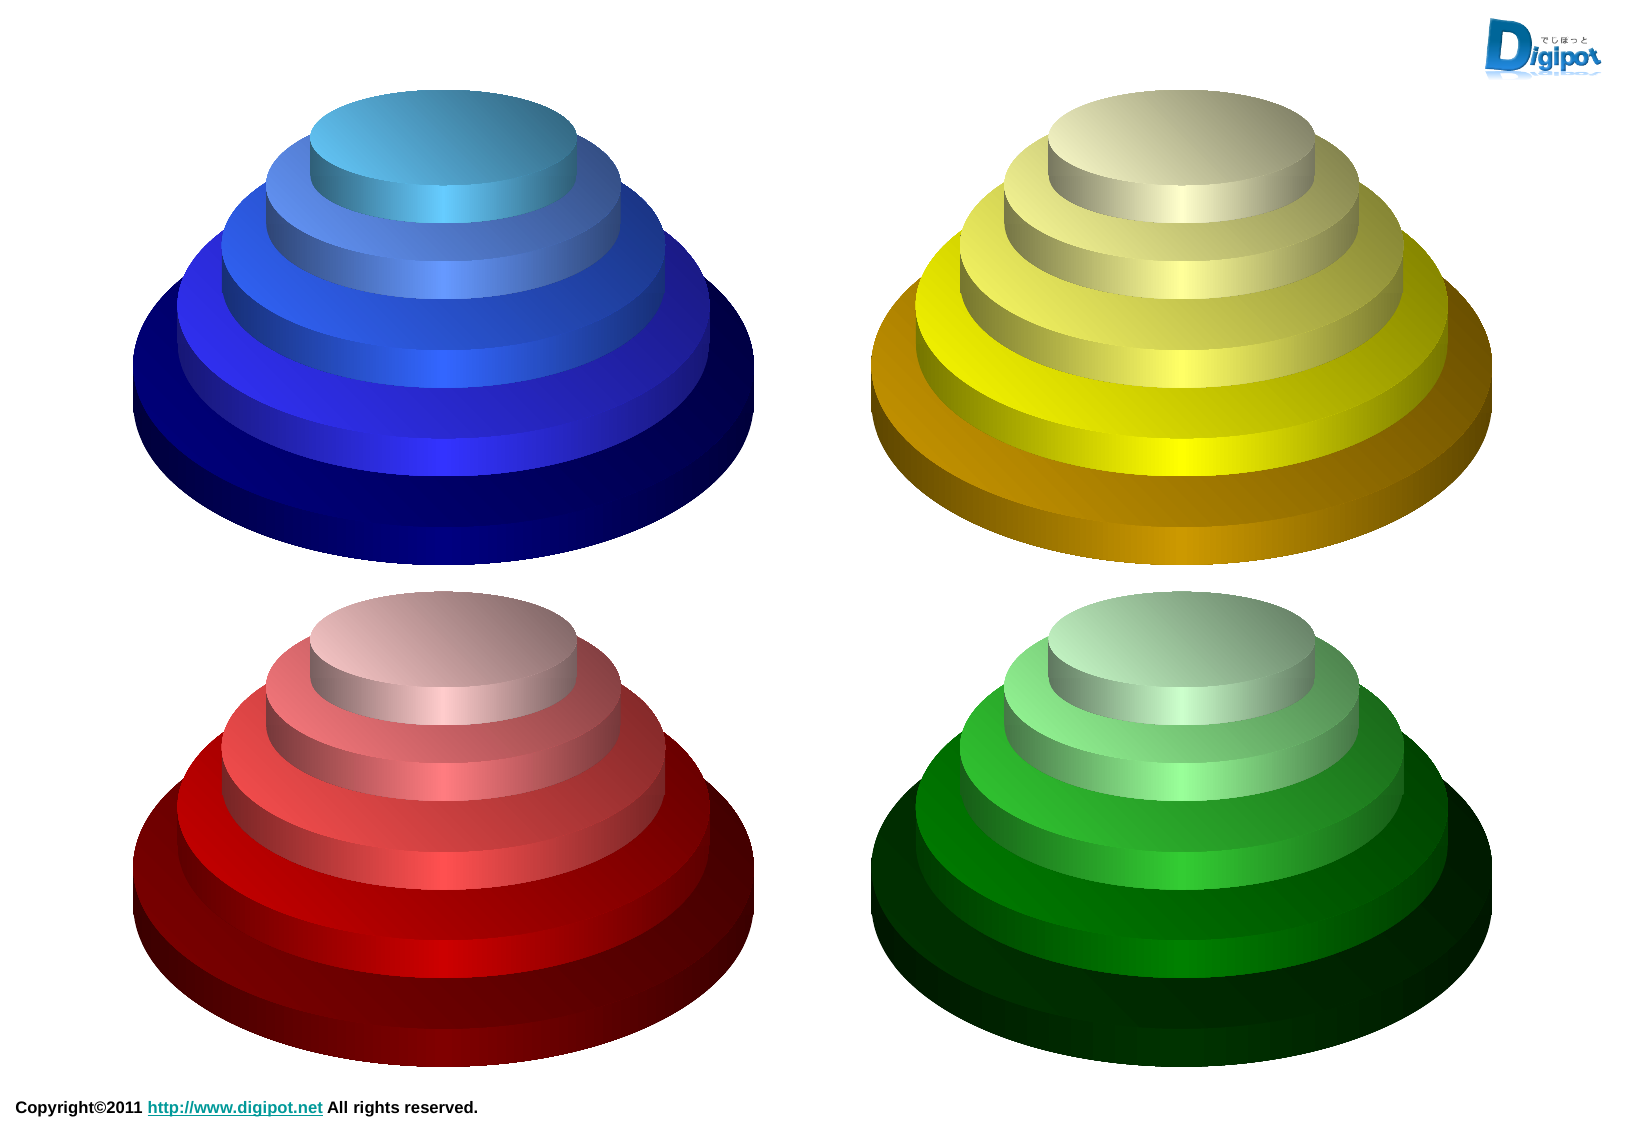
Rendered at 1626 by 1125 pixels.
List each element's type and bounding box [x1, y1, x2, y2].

text_box [871, 90, 1492, 565]
text_box [871, 591, 1492, 1067]
text_box [133, 90, 754, 565]
text_box [133, 591, 754, 1067]
picture [1485, 18, 1602, 82]
